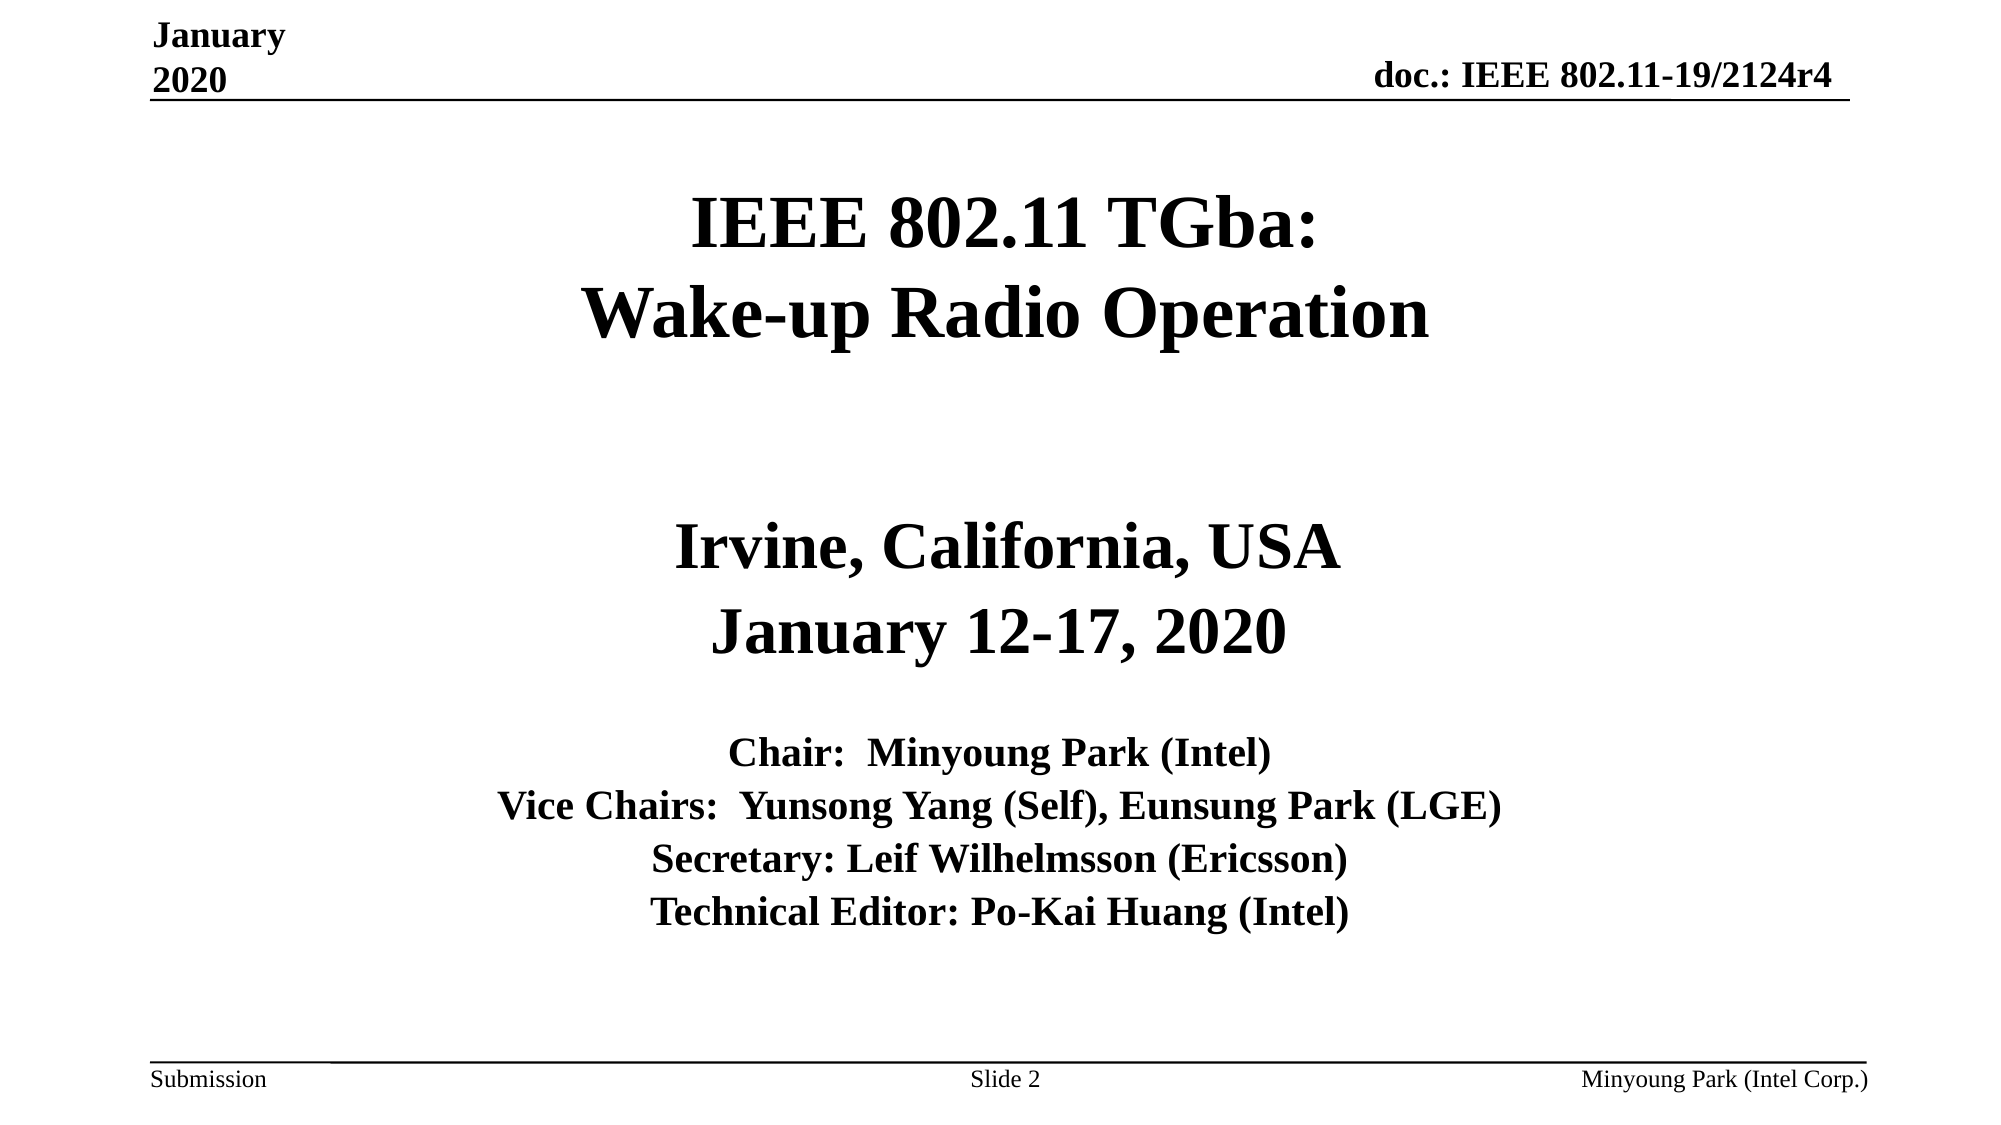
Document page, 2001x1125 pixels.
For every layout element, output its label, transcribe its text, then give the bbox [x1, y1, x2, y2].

slide_number Slide 2 [969, 1061, 1042, 1093]
title IEEE 802.11 TGba: Wake-up Radio Operation [367, 175, 1643, 324]
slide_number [152, 54, 347, 101]
footer Minyoung Park (Intel Corp.) [1266, 1061, 1869, 1093]
list Irvine, California, USA January 12-17, 2020 Chair: Minyoung Park (Intel) Vice Chairs: Yunsong Yang (Self), Eunsung Park (LGE) Secretary: Leif Wilhelmsson (Ericsson) Technical Editor: Po-Kai Huang (Intel) [150, 324, 1850, 1000]
